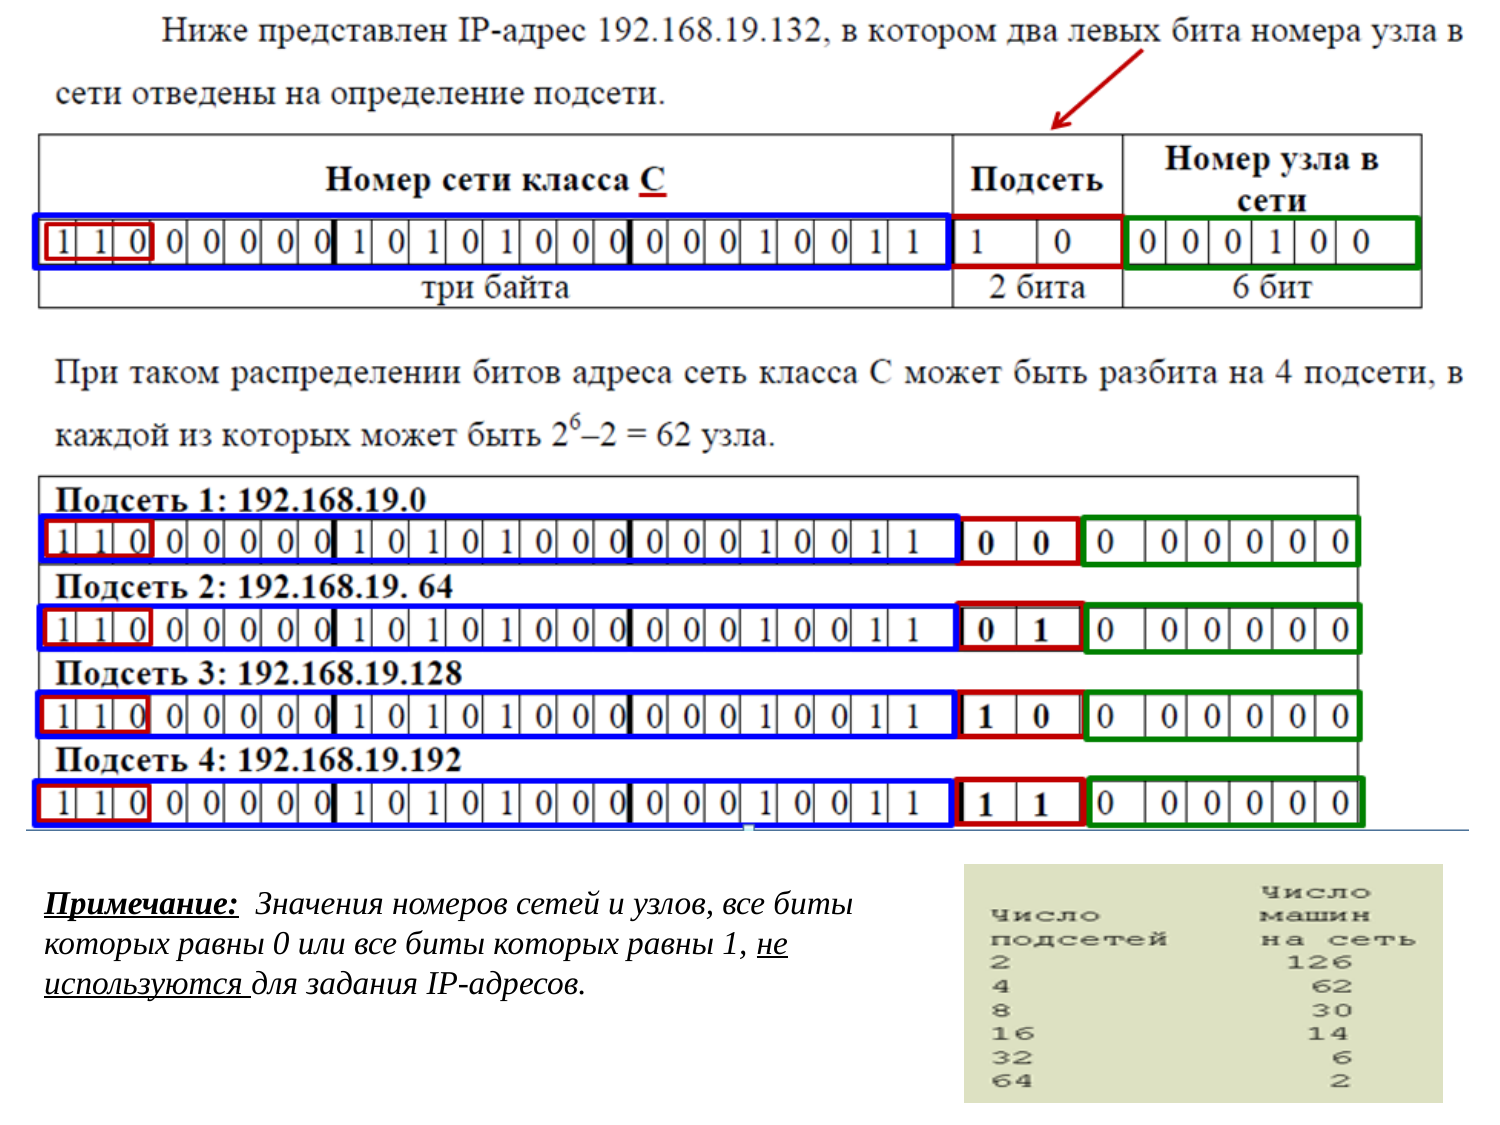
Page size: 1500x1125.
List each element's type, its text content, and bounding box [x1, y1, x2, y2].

picture [25, 0, 1470, 831]
text_box Примечание: Значения номеров сетей и узлов, все биты которых равны 0 или все биты которых равны 1, не используются для задания IP-адресов. [29, 873, 914, 1009]
picture [964, 864, 1443, 1103]
